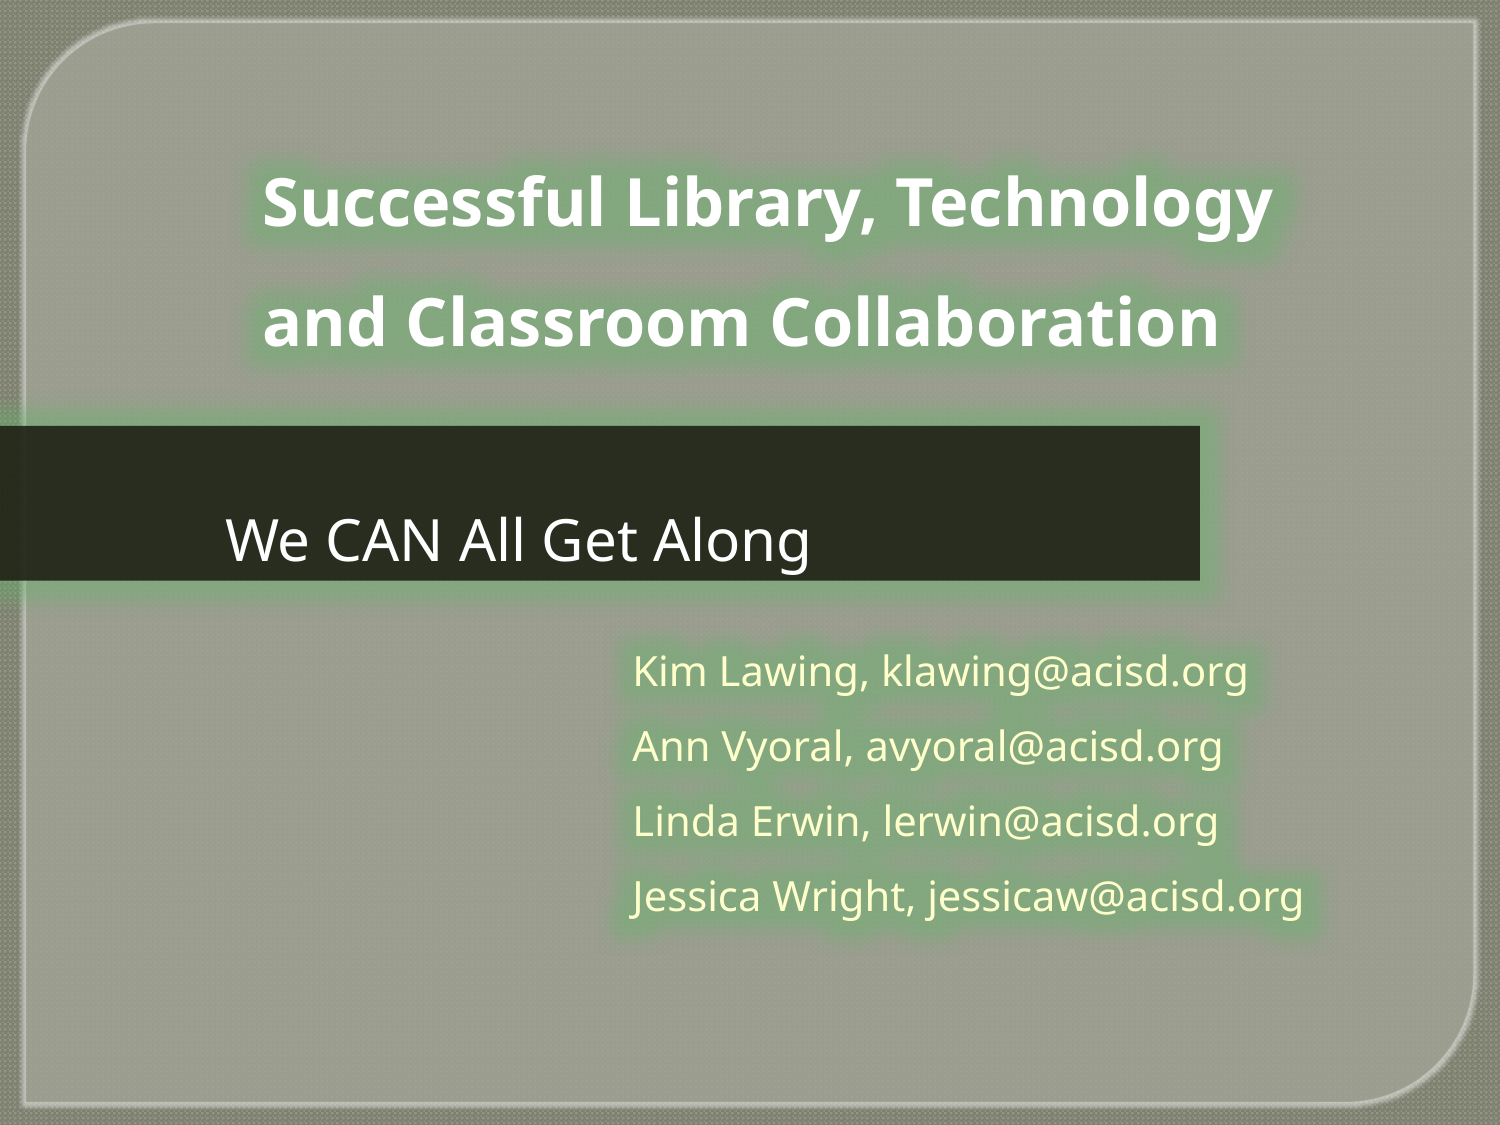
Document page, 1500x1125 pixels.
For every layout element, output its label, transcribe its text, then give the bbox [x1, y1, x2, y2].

text_box Successful Library, Technology and Classroom Collaboration [187, 42, 1450, 473]
text_box We CAN All Get Along [0, 425, 1200, 581]
text_box Kim Lawing, klawing@acisd.org Ann Vyoral, avyoral@acisd.org Linda Erwin, lerwin@acisd.org Jessica Wright, jessicaw@acisd.org [587, 612, 1500, 978]
